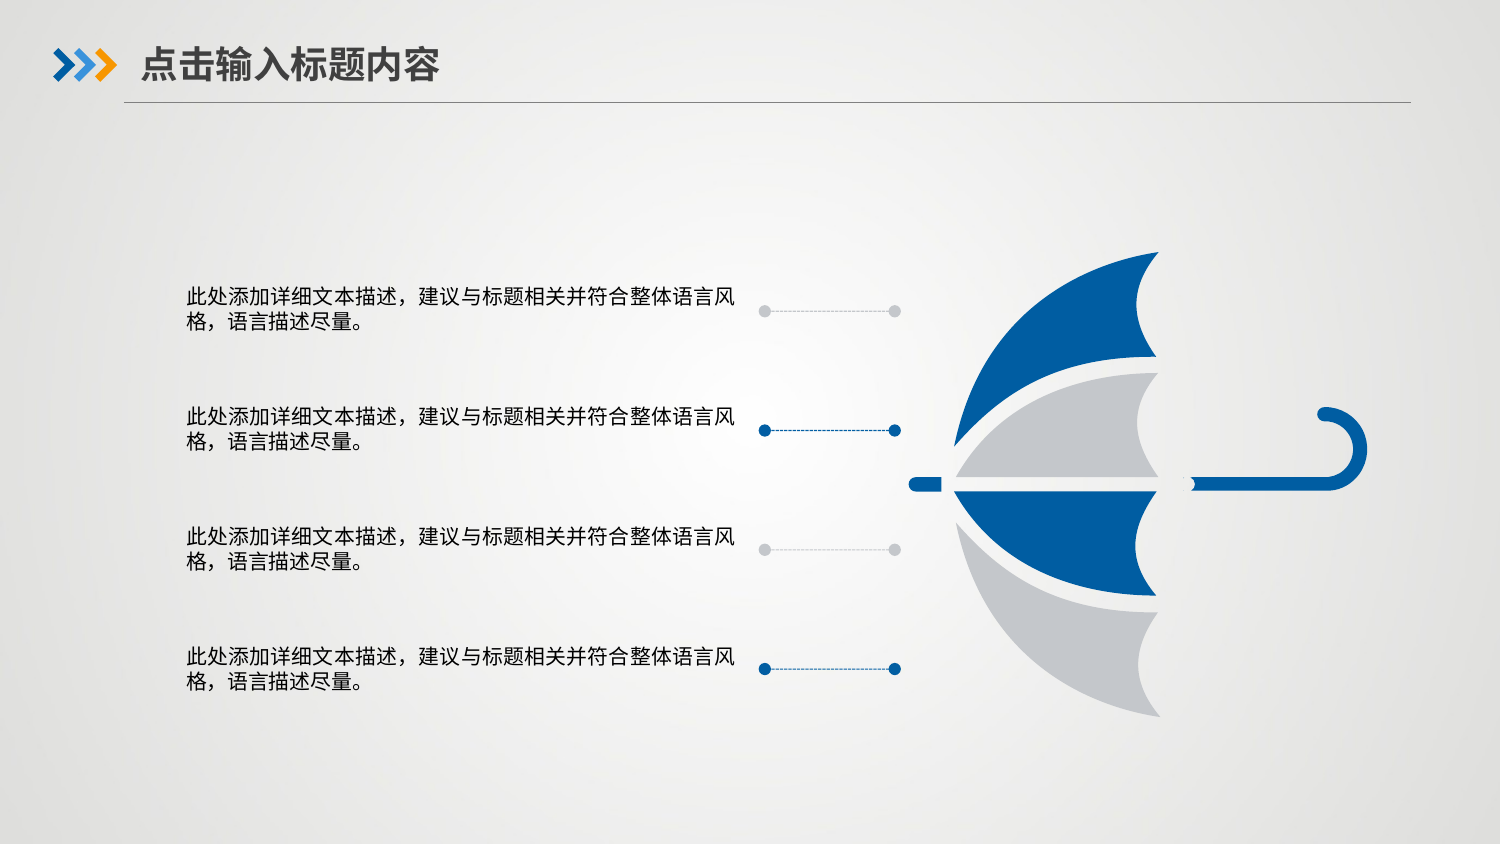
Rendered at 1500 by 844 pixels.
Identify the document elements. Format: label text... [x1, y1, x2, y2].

text_box 此处添加详细文本描述，建议与标题相关并符合整体语言风格，语言描述尽量。 [171, 516, 750, 581]
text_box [52, 47, 118, 82]
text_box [908, 251, 1368, 718]
text_box 此处添加详细文本描述，建议与标题相关并符合整体语言风格，语言描述尽量。 [171, 275, 750, 341]
text_box 此处添加详细文本描述，建议与标题相关并符合整体语言风格，语言描述尽量。 [171, 396, 750, 461]
picture [0, 0, 1500, 844]
text_box 点击输入标题内容 [140, 32, 491, 95]
text_box 此处添加详细文本描述，建议与标题相关并符合整体语言风格，语言描述尽量。 [171, 636, 750, 701]
